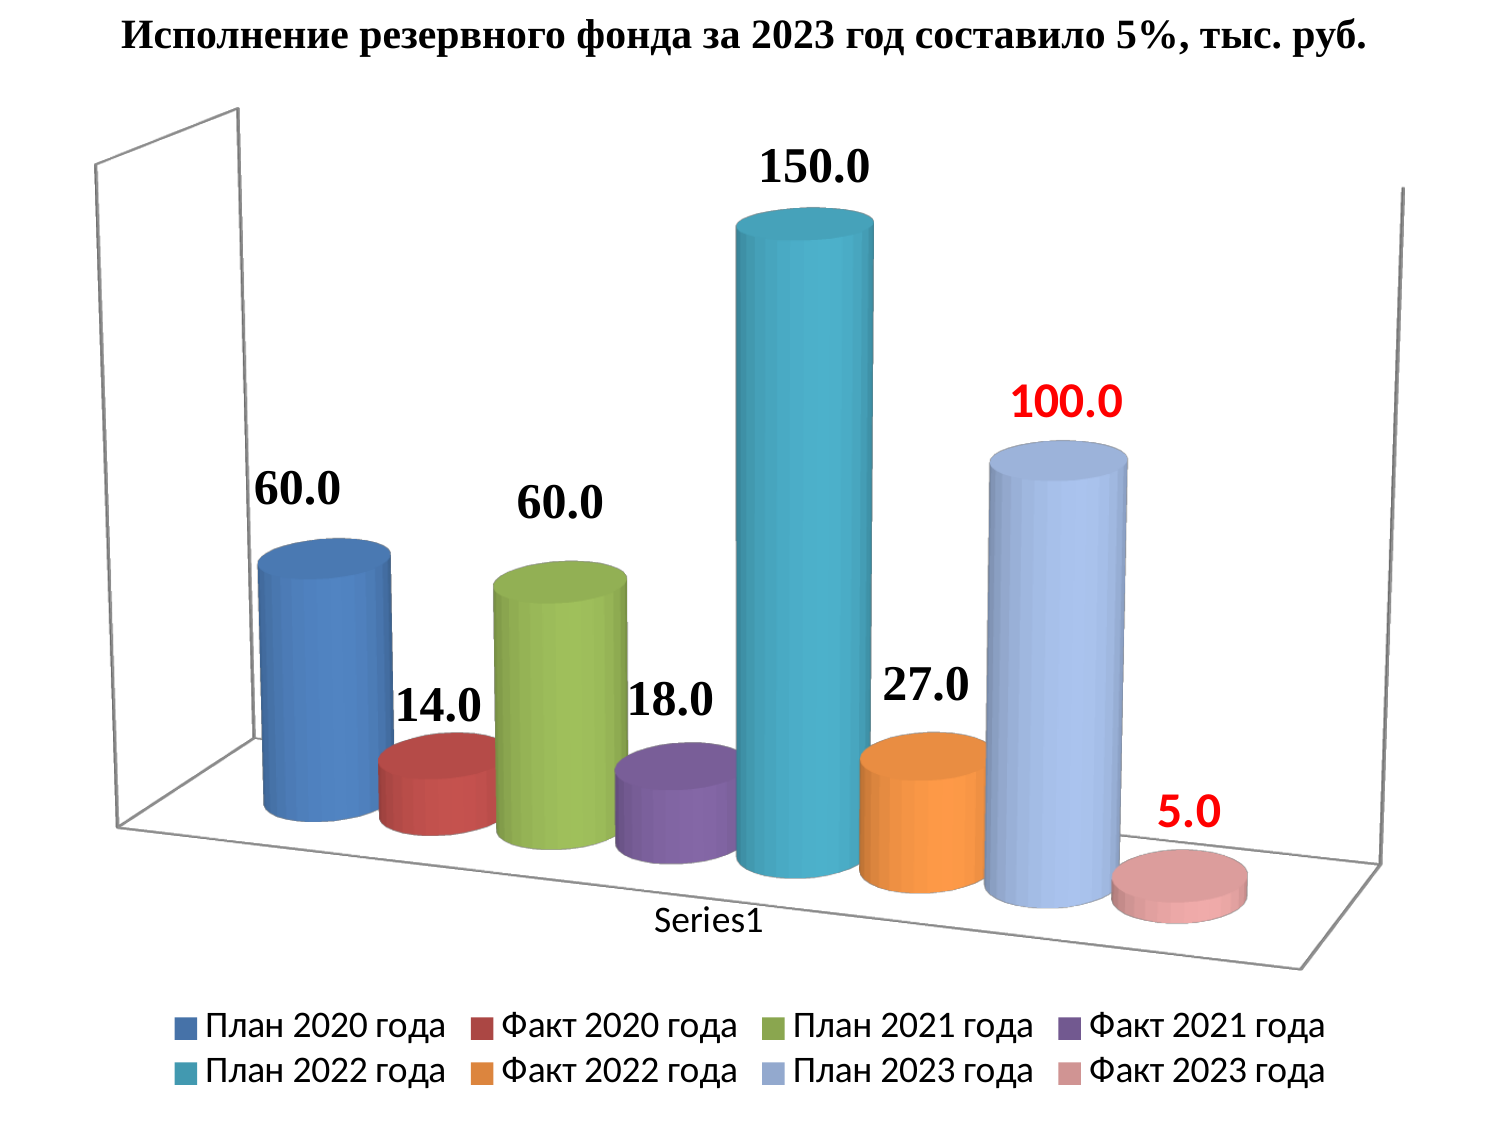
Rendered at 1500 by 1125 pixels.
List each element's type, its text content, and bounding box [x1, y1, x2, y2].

text_box Исполнение резервного фонда за 2023 год составило 5%, тыс. руб. [12, 0, 1463, 88]
chart [24, 87, 1476, 1101]
